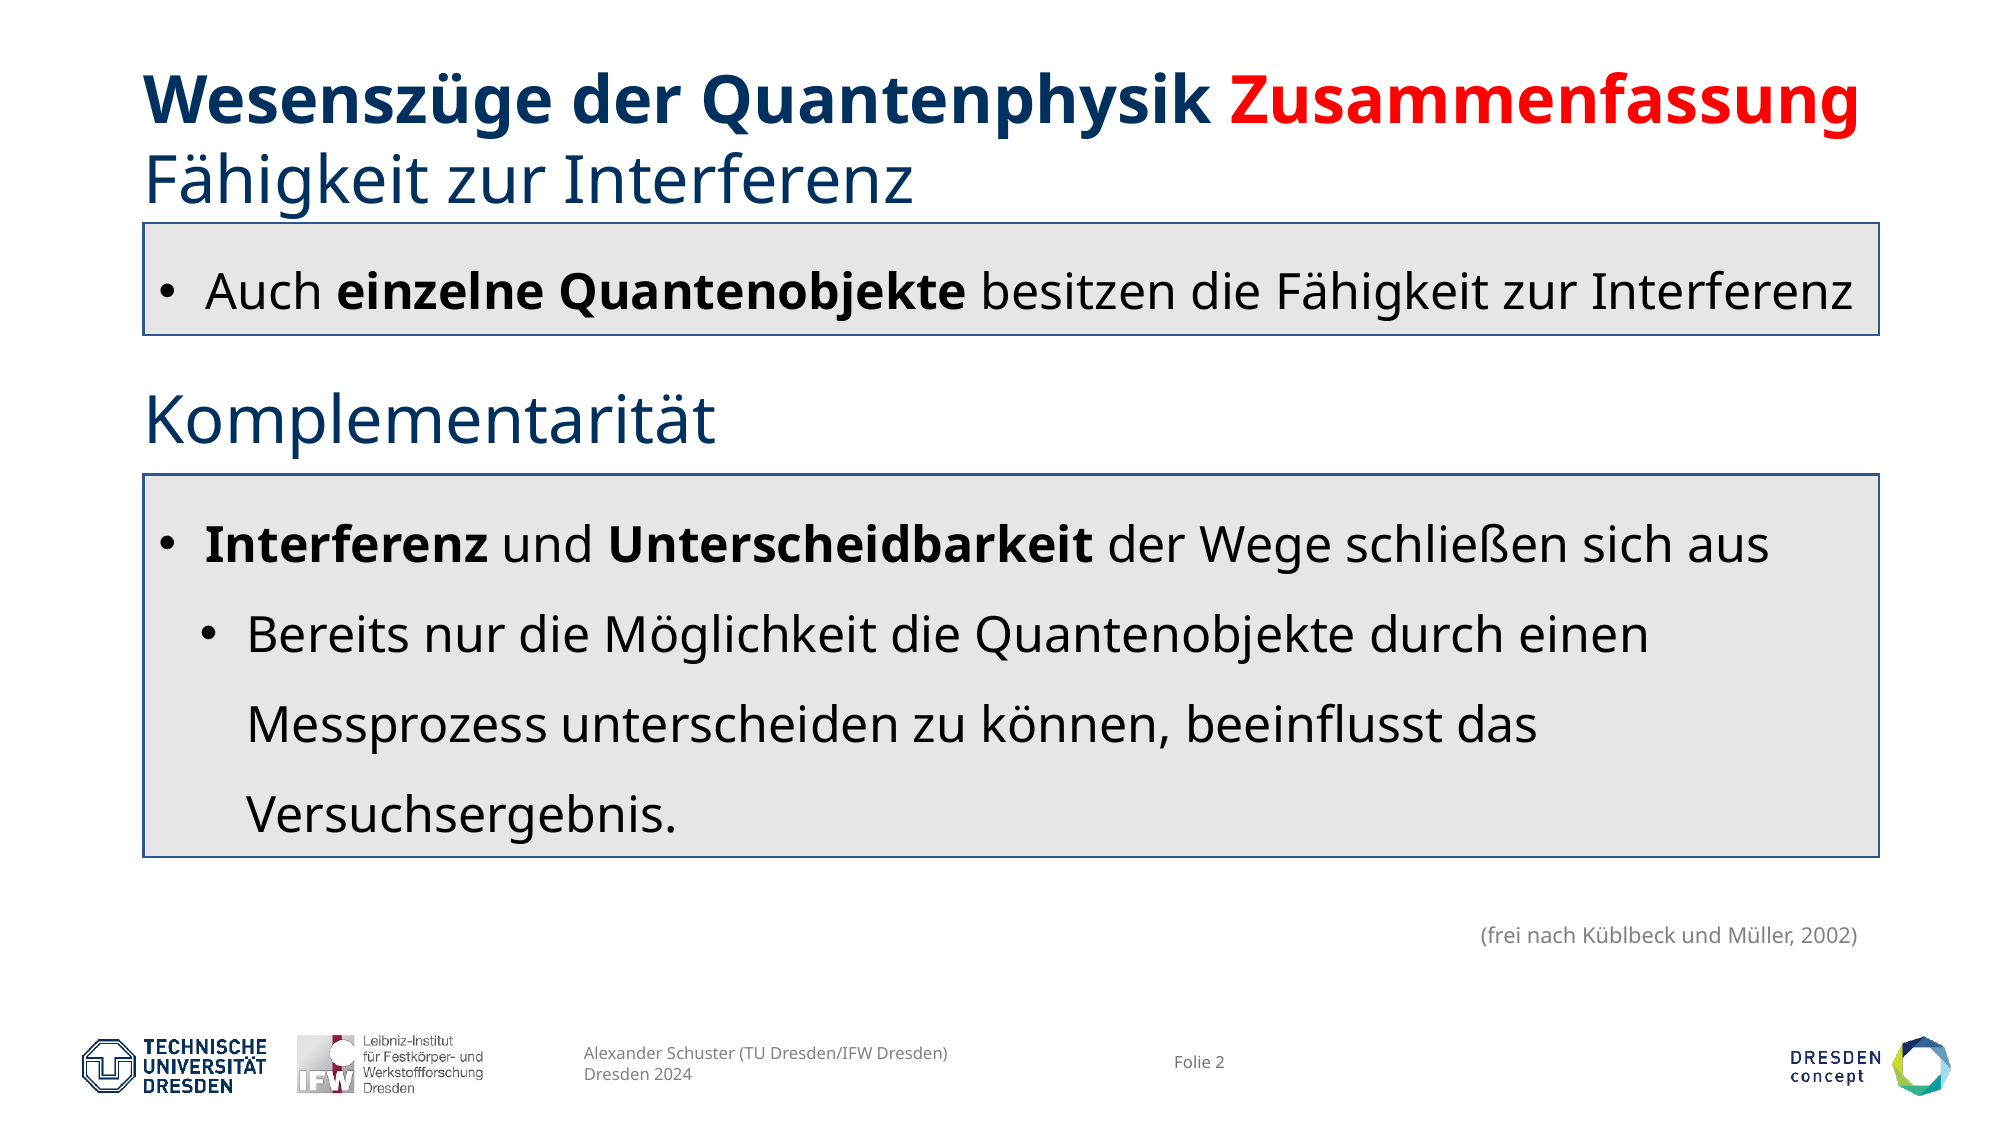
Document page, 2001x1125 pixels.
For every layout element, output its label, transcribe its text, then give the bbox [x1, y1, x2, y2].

picture [294, 1032, 486, 1096]
text_box Interferenz und Unterscheidbarkeit der Wege schließen sich aus Bereits nur die Möglichkeit die Quantenobjekte durch einen Messprozess unterscheiden zu können, beeinflusst das Versuchsergebnis. [143, 474, 1880, 858]
title Wesenszüge der Quantenphysik Zusammenfassung Fähigkeit zur Interferenz Komplementarität [143, 56, 1880, 169]
text_box Auch einzelne Quantenobjekte besitzen die Fähigkeit zur Interferenz [143, 222, 1880, 335]
text_box (frei nach Küblbeck und Müller, 2002) [1465, 914, 1880, 956]
picture [1791, 1036, 1951, 1096]
picture [82, 1039, 266, 1093]
